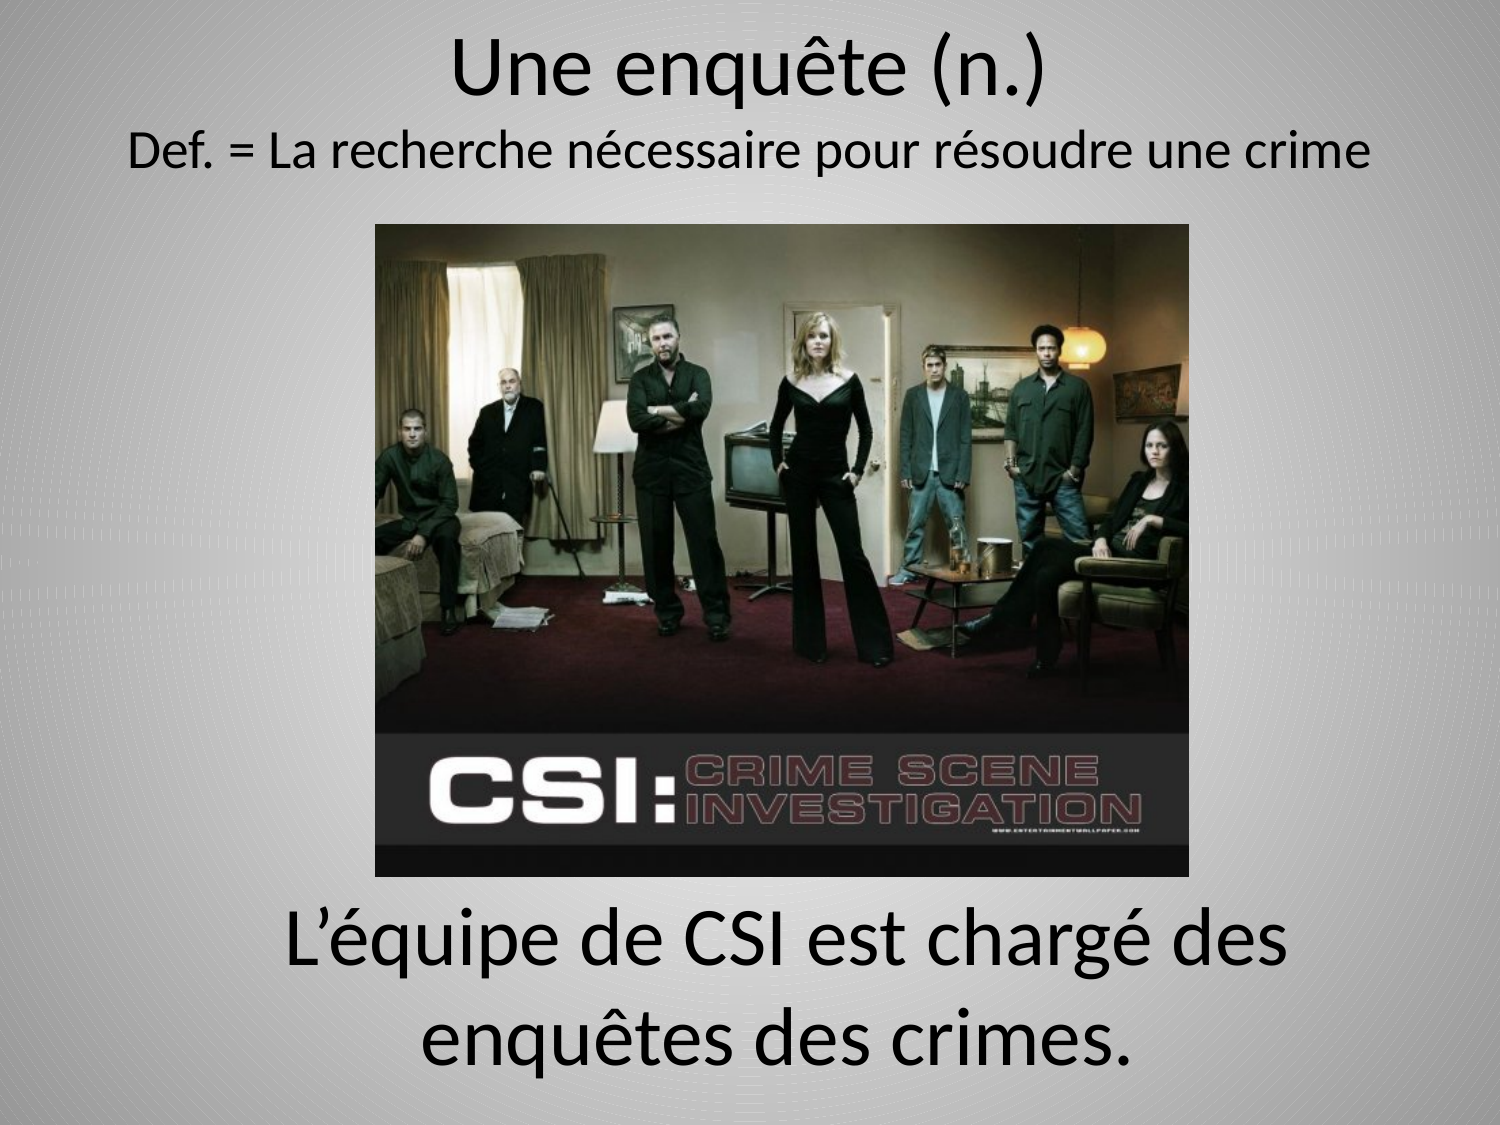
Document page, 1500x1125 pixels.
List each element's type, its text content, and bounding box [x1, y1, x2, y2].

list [374, 224, 1190, 877]
title Une enquête (n.) Def. = La recherche nécessaire pour résoudre une crime [75, 0, 1425, 188]
text_box L’équipe de CSI est chargé des enquêtes des crimes. [112, 874, 1463, 1090]
